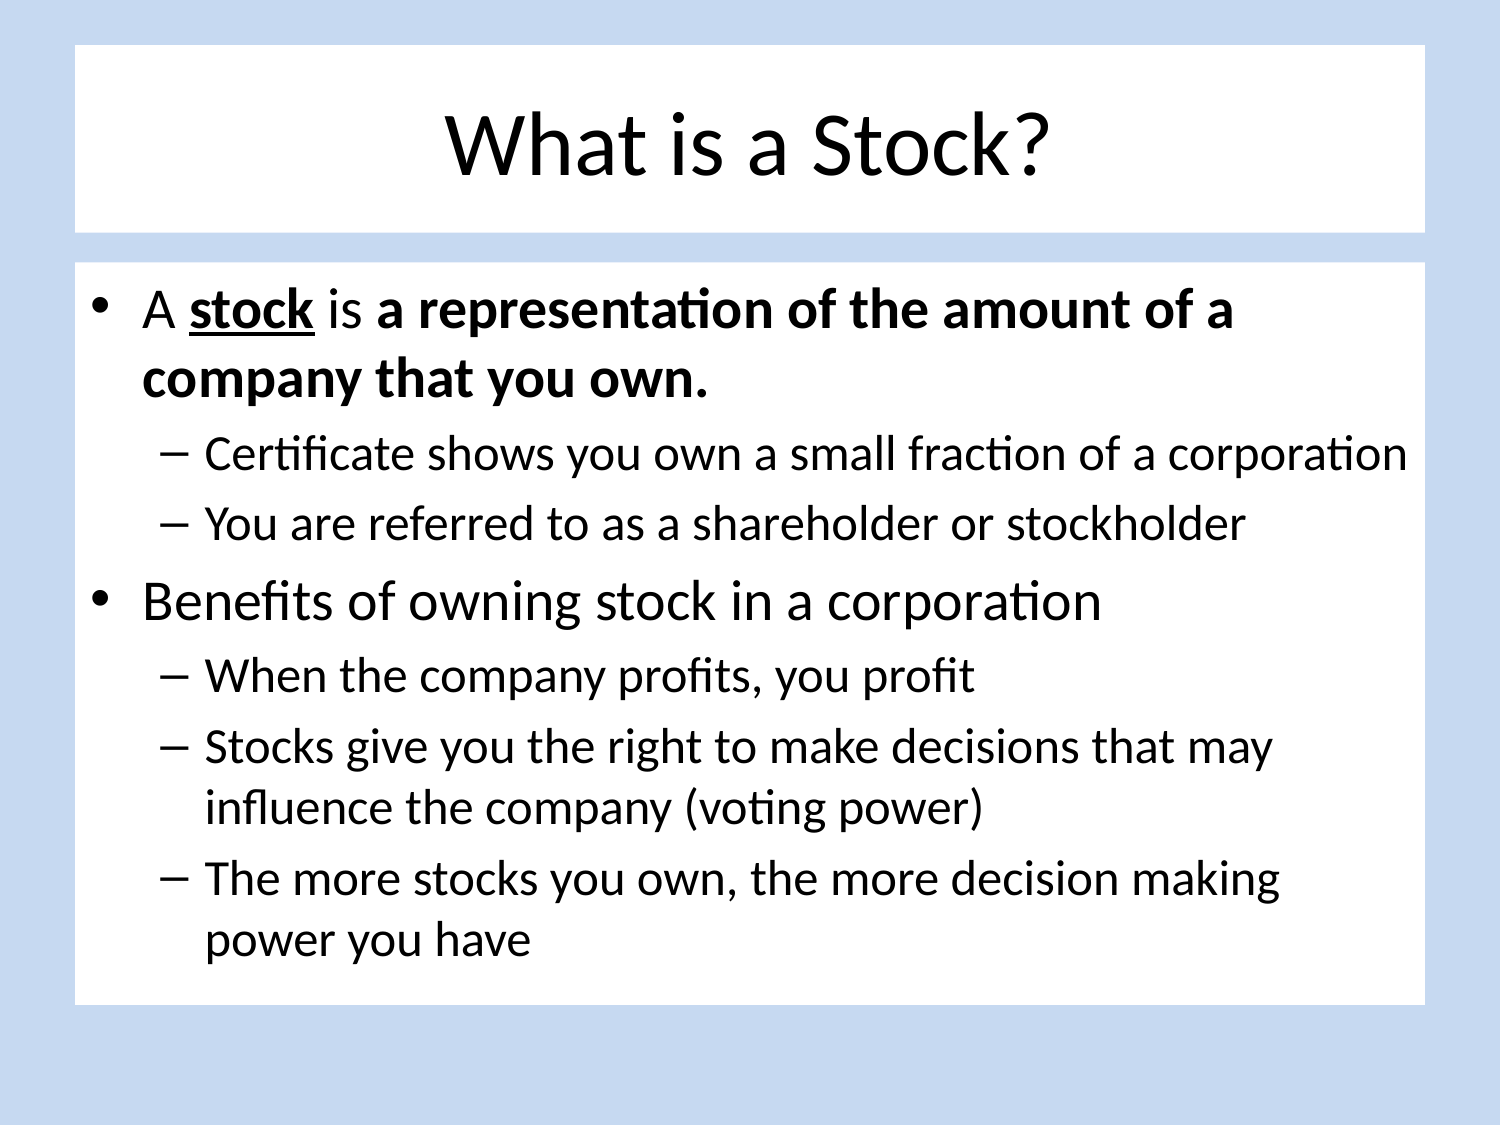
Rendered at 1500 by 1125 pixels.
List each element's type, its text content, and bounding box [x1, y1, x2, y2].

title What is a Stock? [75, 45, 1425, 233]
list A stock is a representation of the amount of a company that you own. Certificate shows you own a small fraction of a corporation You are referred to as a shareholder or stockholder Benefits of owning stock in a corporation When the company profits, you profit Stocks give you the right to make decisions that may influence the company (voting power) The more stocks you own, the more decision making power you have [75, 262, 1425, 1005]
